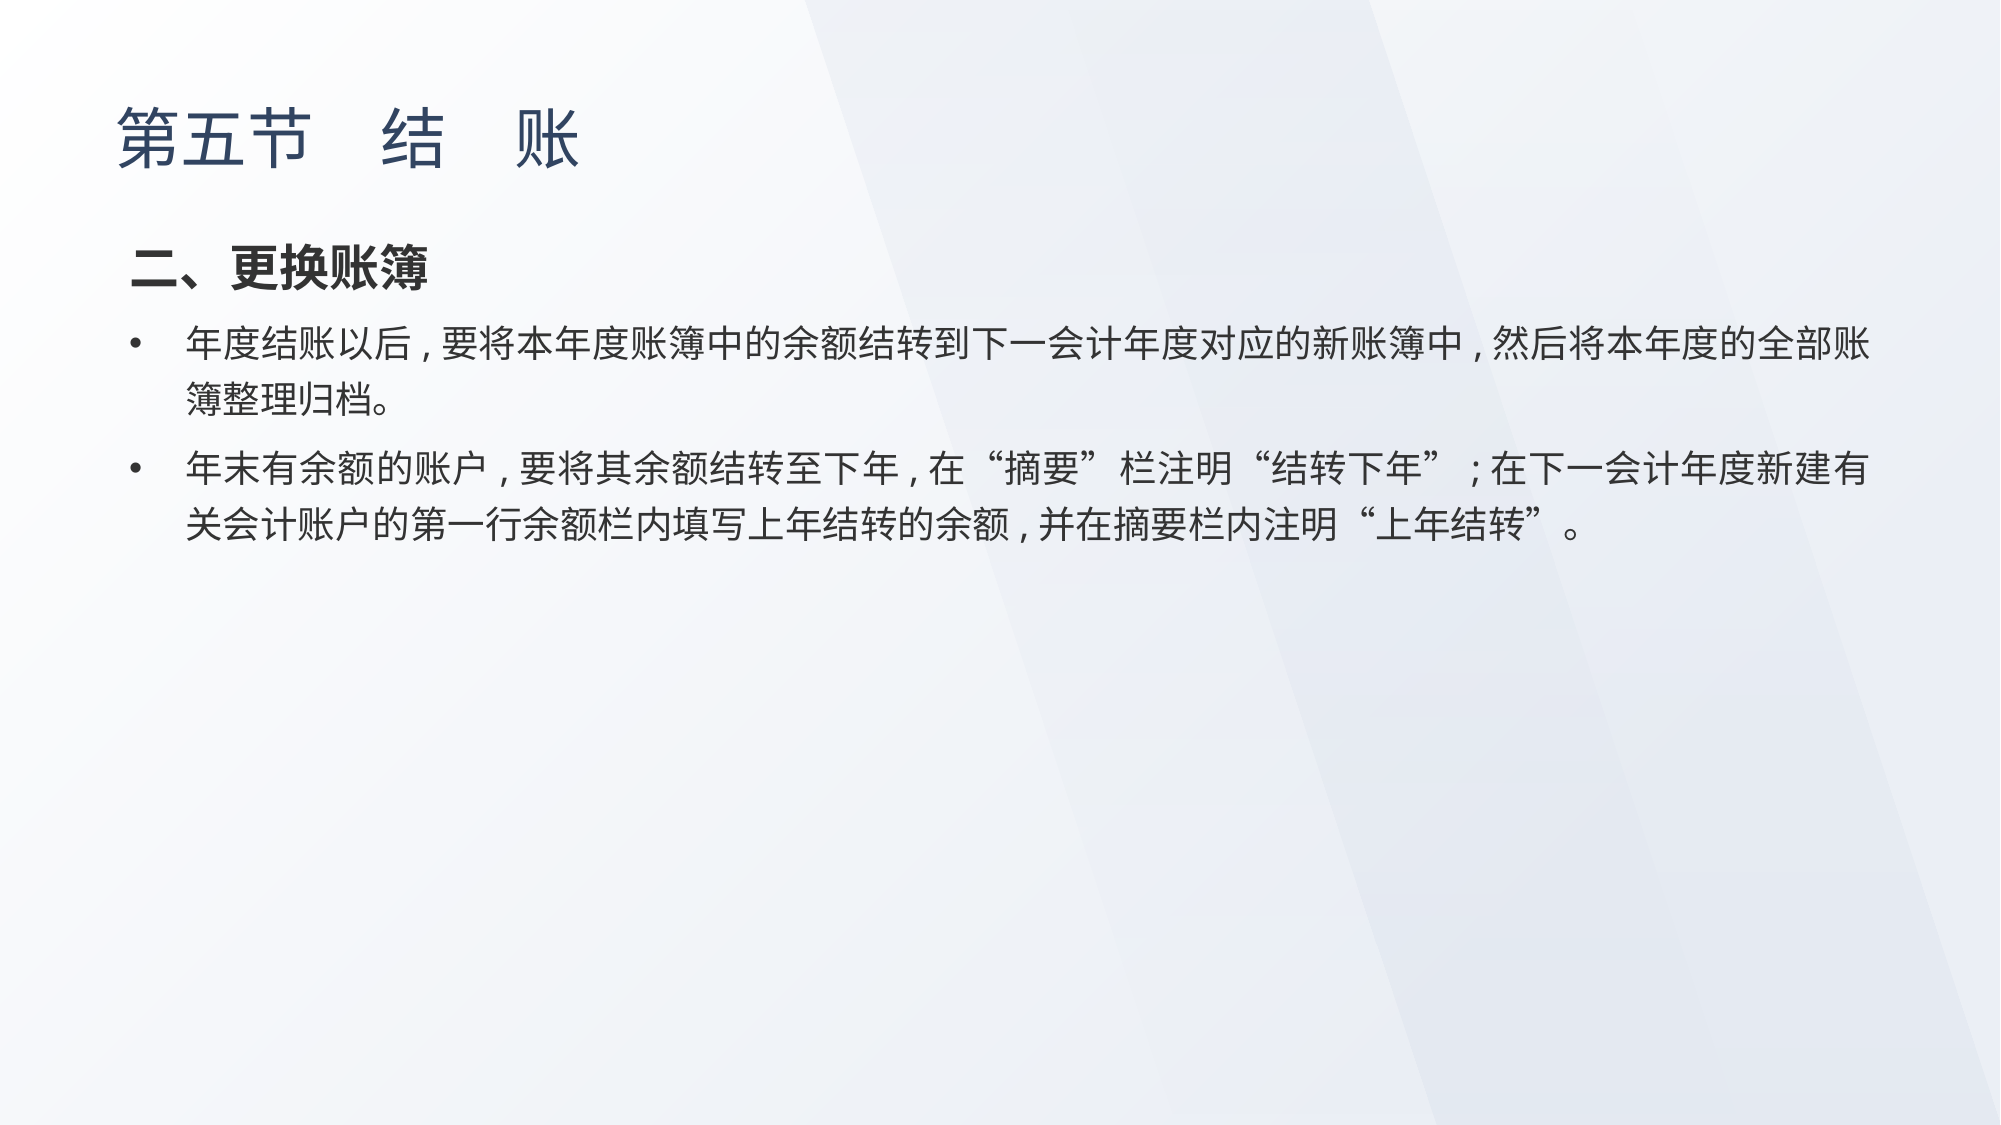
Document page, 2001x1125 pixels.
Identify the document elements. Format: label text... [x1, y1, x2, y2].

title 第五节 结 账 [114, 59, 1886, 178]
text_box 二、更换账簿 年度结账以后,要将本年度账簿中的余额结转到下一会计年度对应的新账簿中,然后将本年度的全部账簿整理归档。 年末有余额的账户,要将其余额结转至下年,在“摘要”栏注明“结转下年”;在下一会计年度新建有关会计账户的第一行余额栏内填写上年结转的余额,并在摘要栏内注明“上年结转”。 [114, 213, 1886, 1013]
